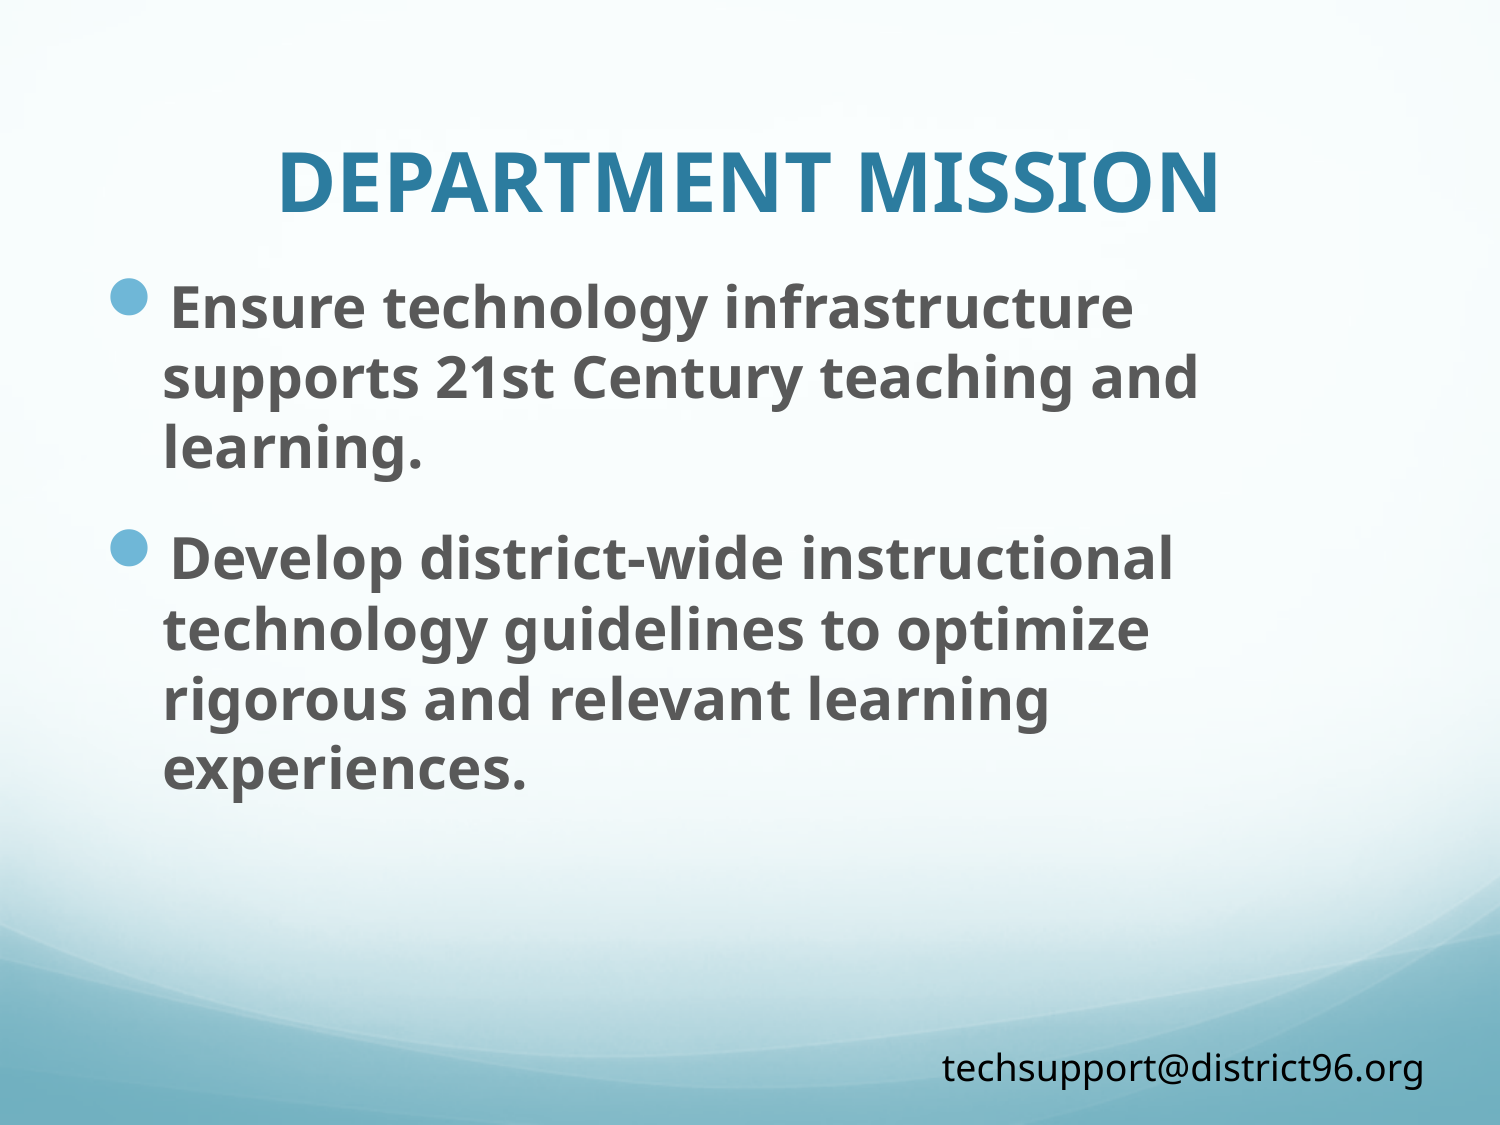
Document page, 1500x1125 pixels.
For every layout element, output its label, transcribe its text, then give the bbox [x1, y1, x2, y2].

list Ensure technology infrastructure supports 21st Century teaching and learning. Develop district-wide instructional technology guidelines to optimize rigorous and relevant learning experiences. [90, 262, 1410, 975]
text_box techsupport@district96.org [927, 1036, 1452, 1097]
title Department Mission [90, 17, 1410, 237]
